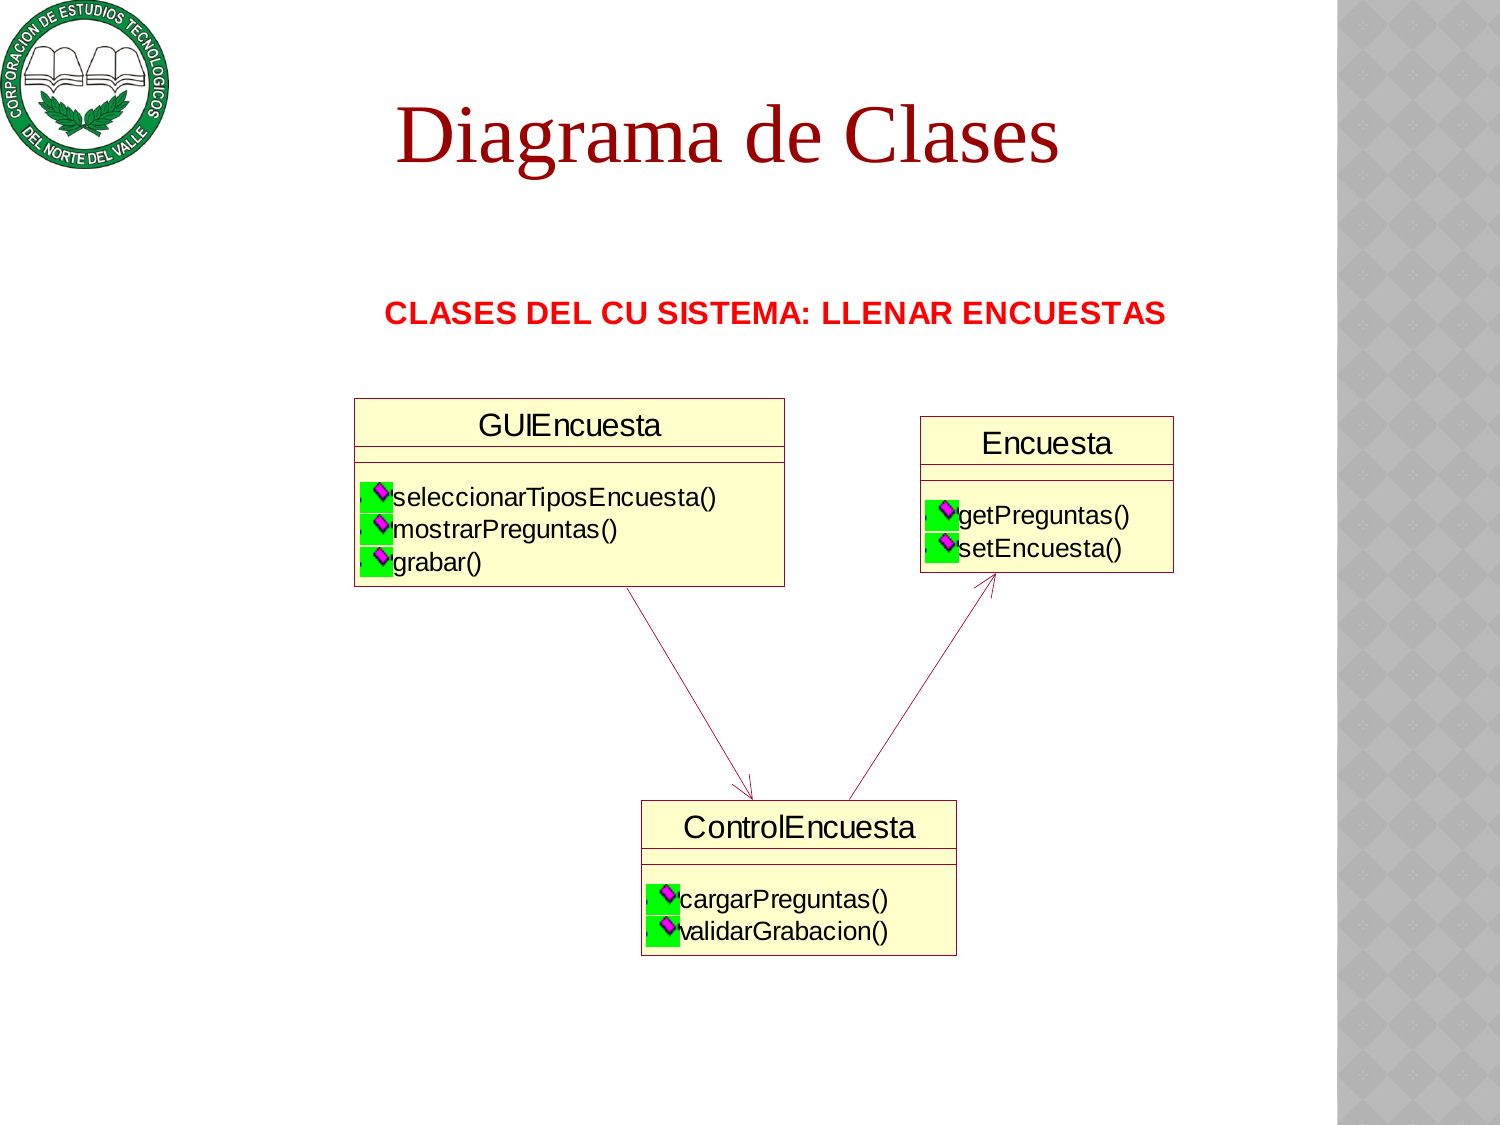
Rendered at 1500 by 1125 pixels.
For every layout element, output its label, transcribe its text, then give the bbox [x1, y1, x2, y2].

picture [0, 0, 169, 169]
picture [312, 261, 1251, 993]
text_box Diagrama de Clases [222, 35, 1236, 223]
